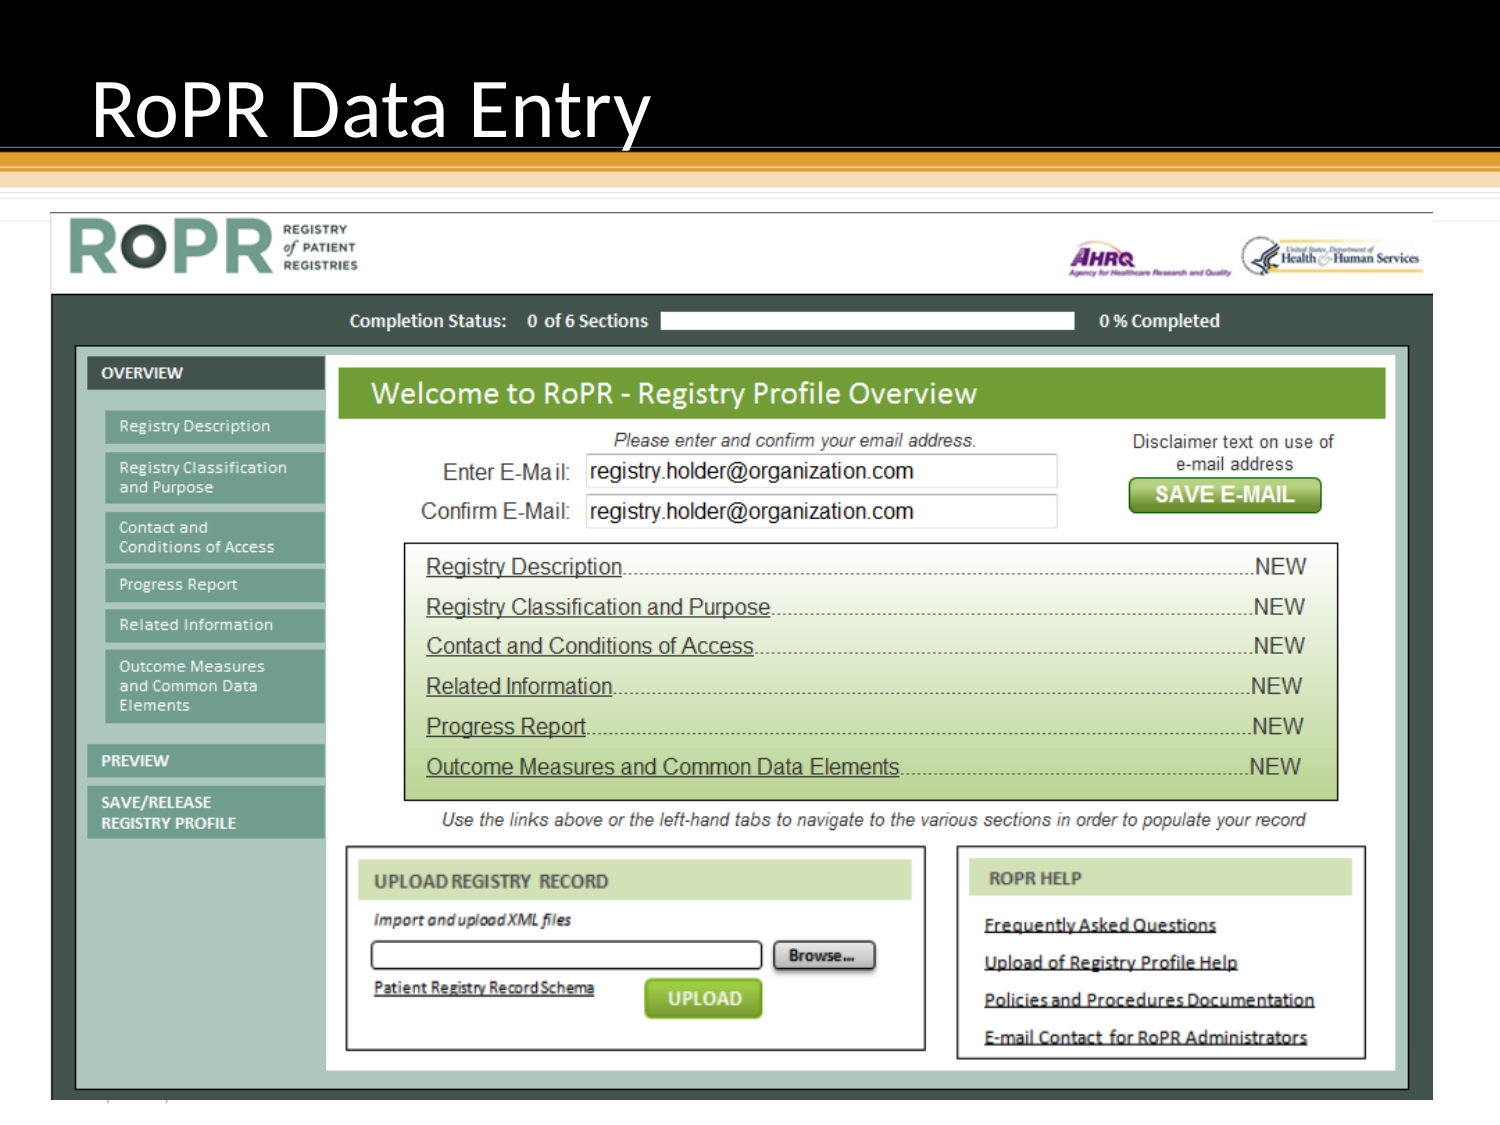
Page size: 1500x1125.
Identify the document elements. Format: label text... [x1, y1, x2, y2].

title RoPR Data Entry [75, 45, 1425, 163]
picture [0, 0, 1500, 1100]
